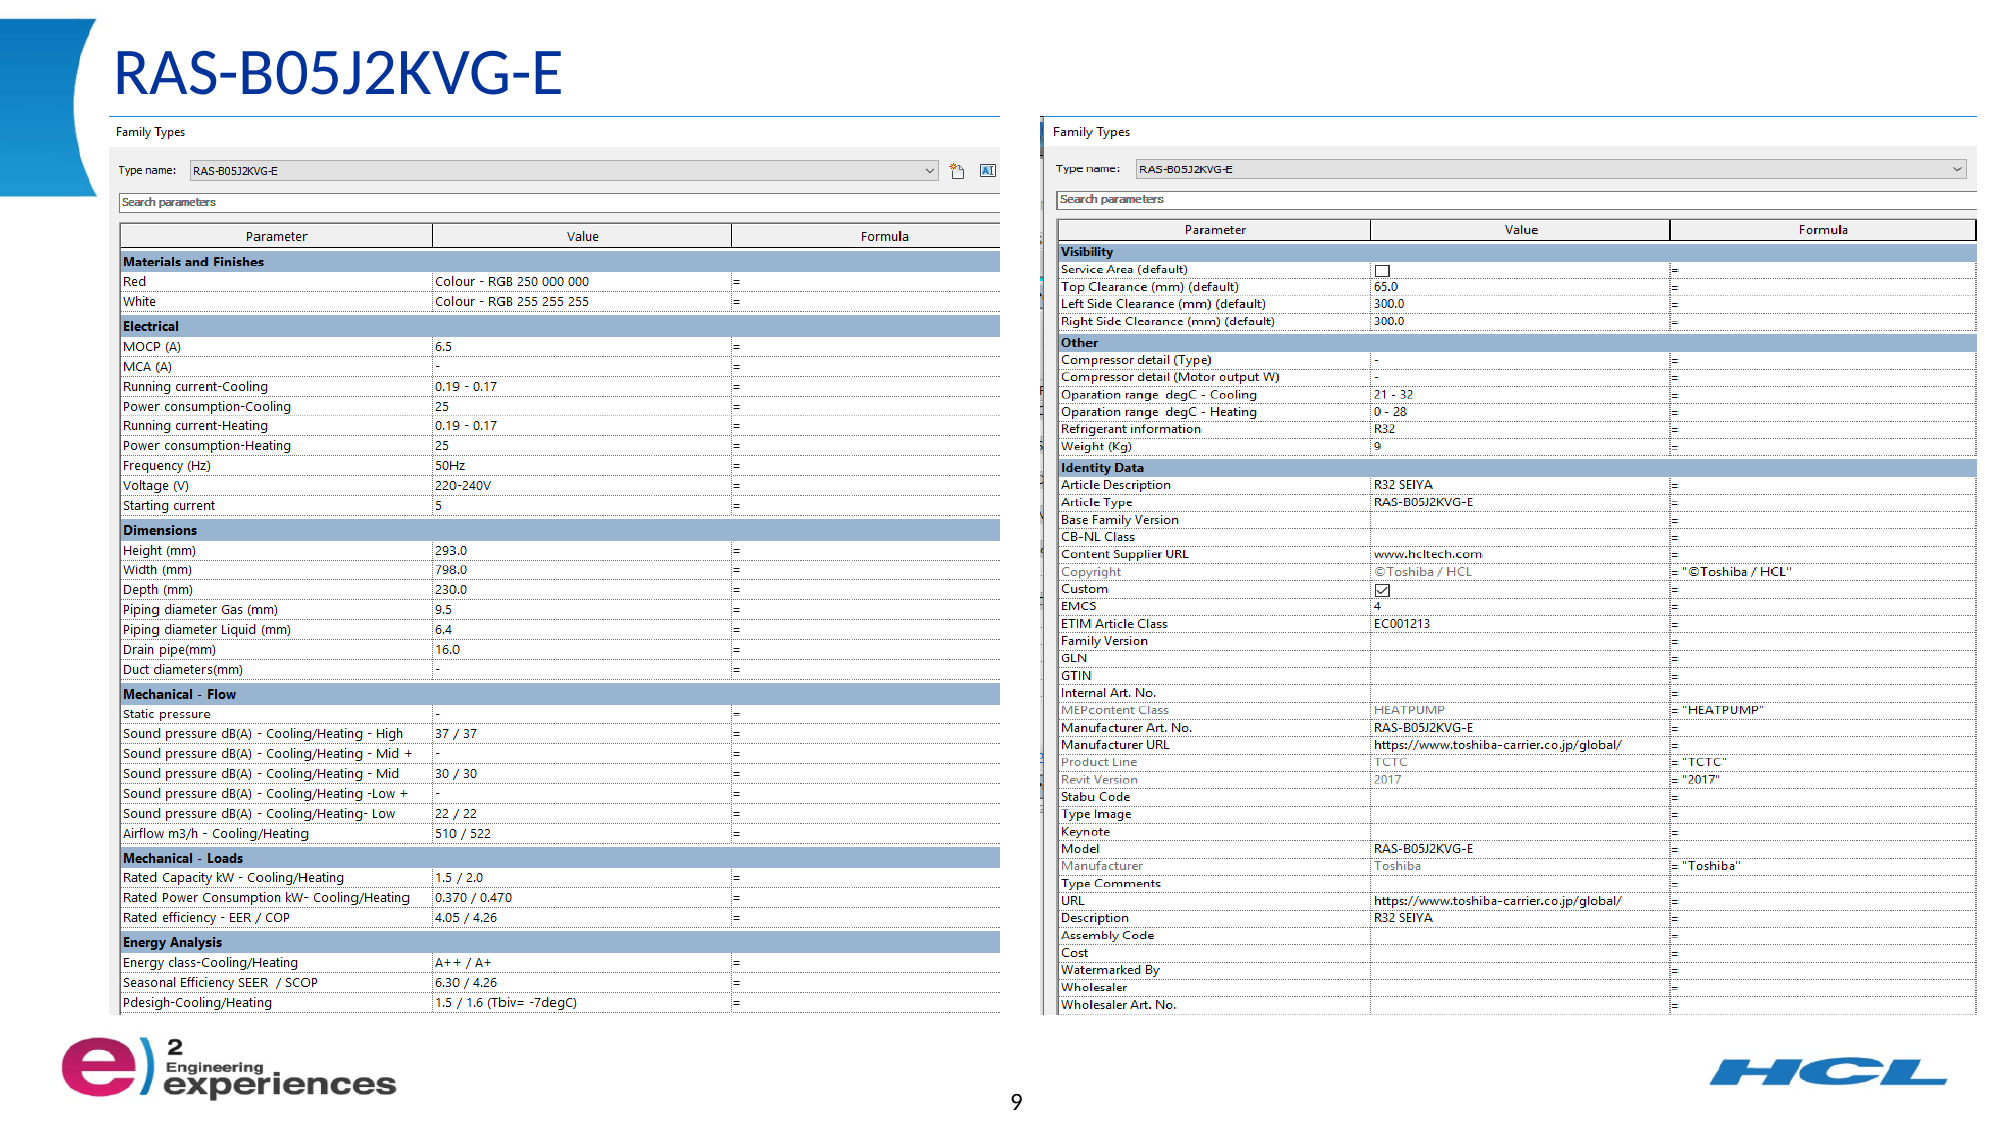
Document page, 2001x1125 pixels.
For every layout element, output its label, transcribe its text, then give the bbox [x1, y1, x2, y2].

picture [0, 0, 2000, 1125]
text_box RAS-B05J2KVG-E [98, 20, 580, 115]
